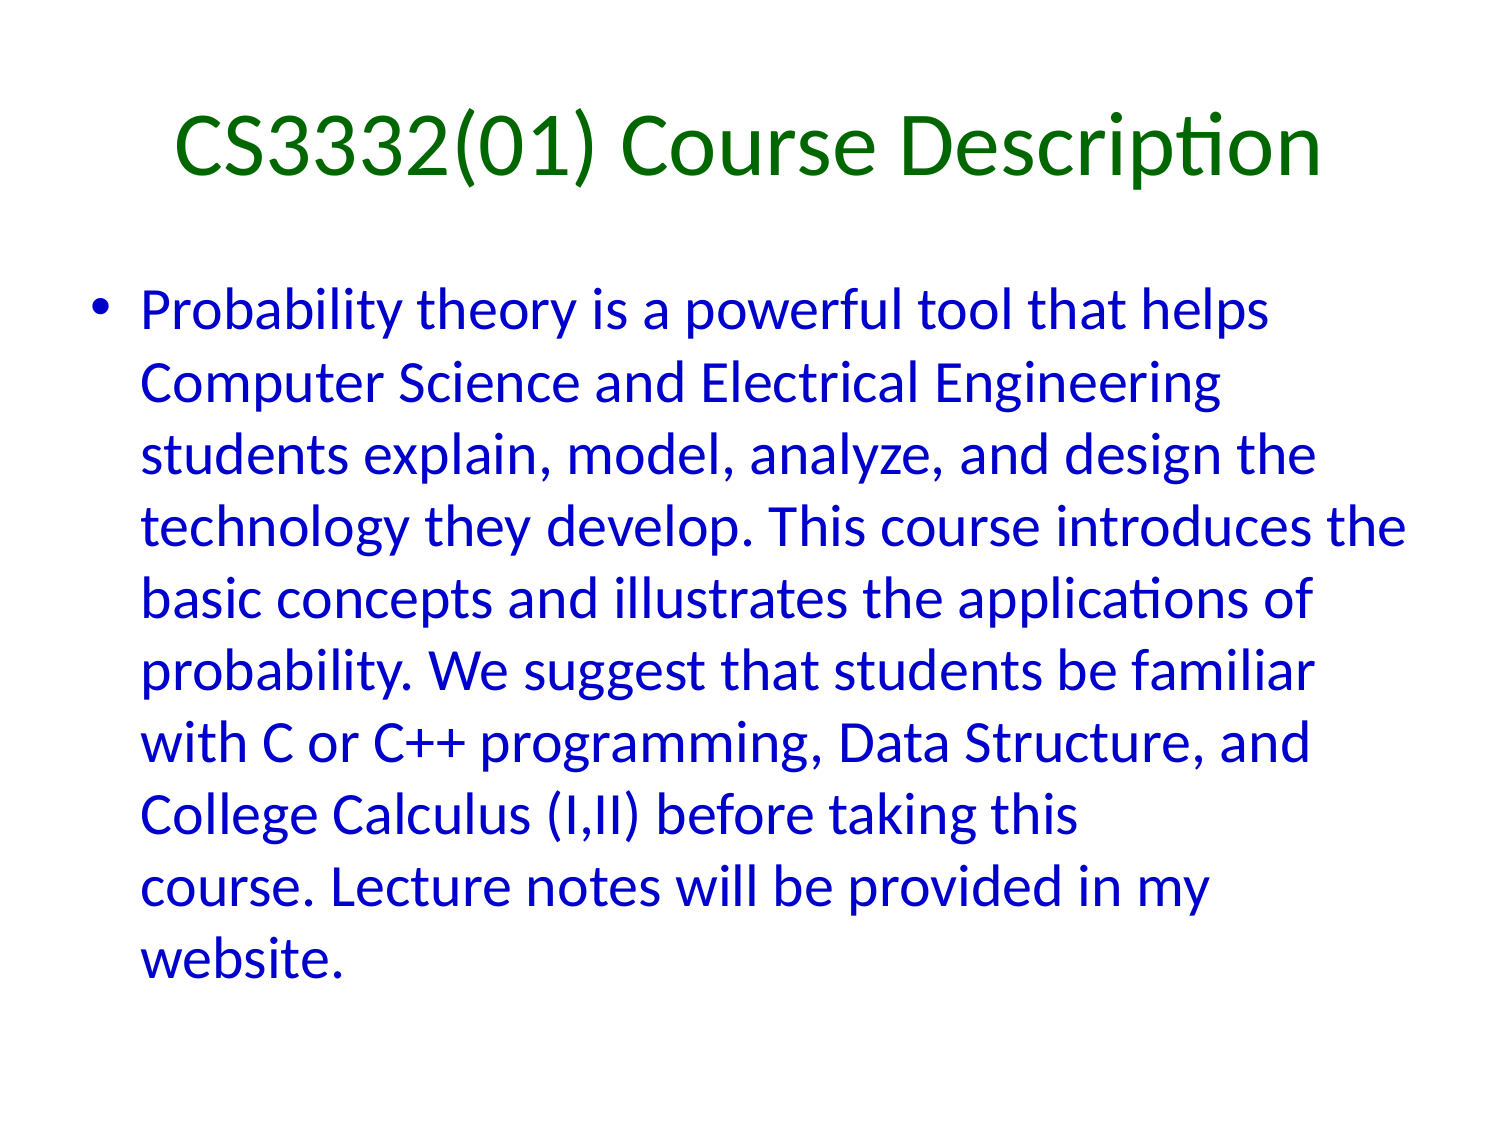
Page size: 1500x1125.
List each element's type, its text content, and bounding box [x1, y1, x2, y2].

list Probability theory is a powerful tool that helps Computer Science and Electrical Engineering students explain, model, analyze, and design the technology they develop. This course introduces the basic concepts and illustrates the applications of probability. We suggest that students be familiar with C or C++ programming, Data Structure, and College Calculus (I,II) before taking this course. Lecture notes will be provided in my website. [75, 262, 1425, 1005]
title CS3332(01) Course Description [75, 45, 1425, 233]
